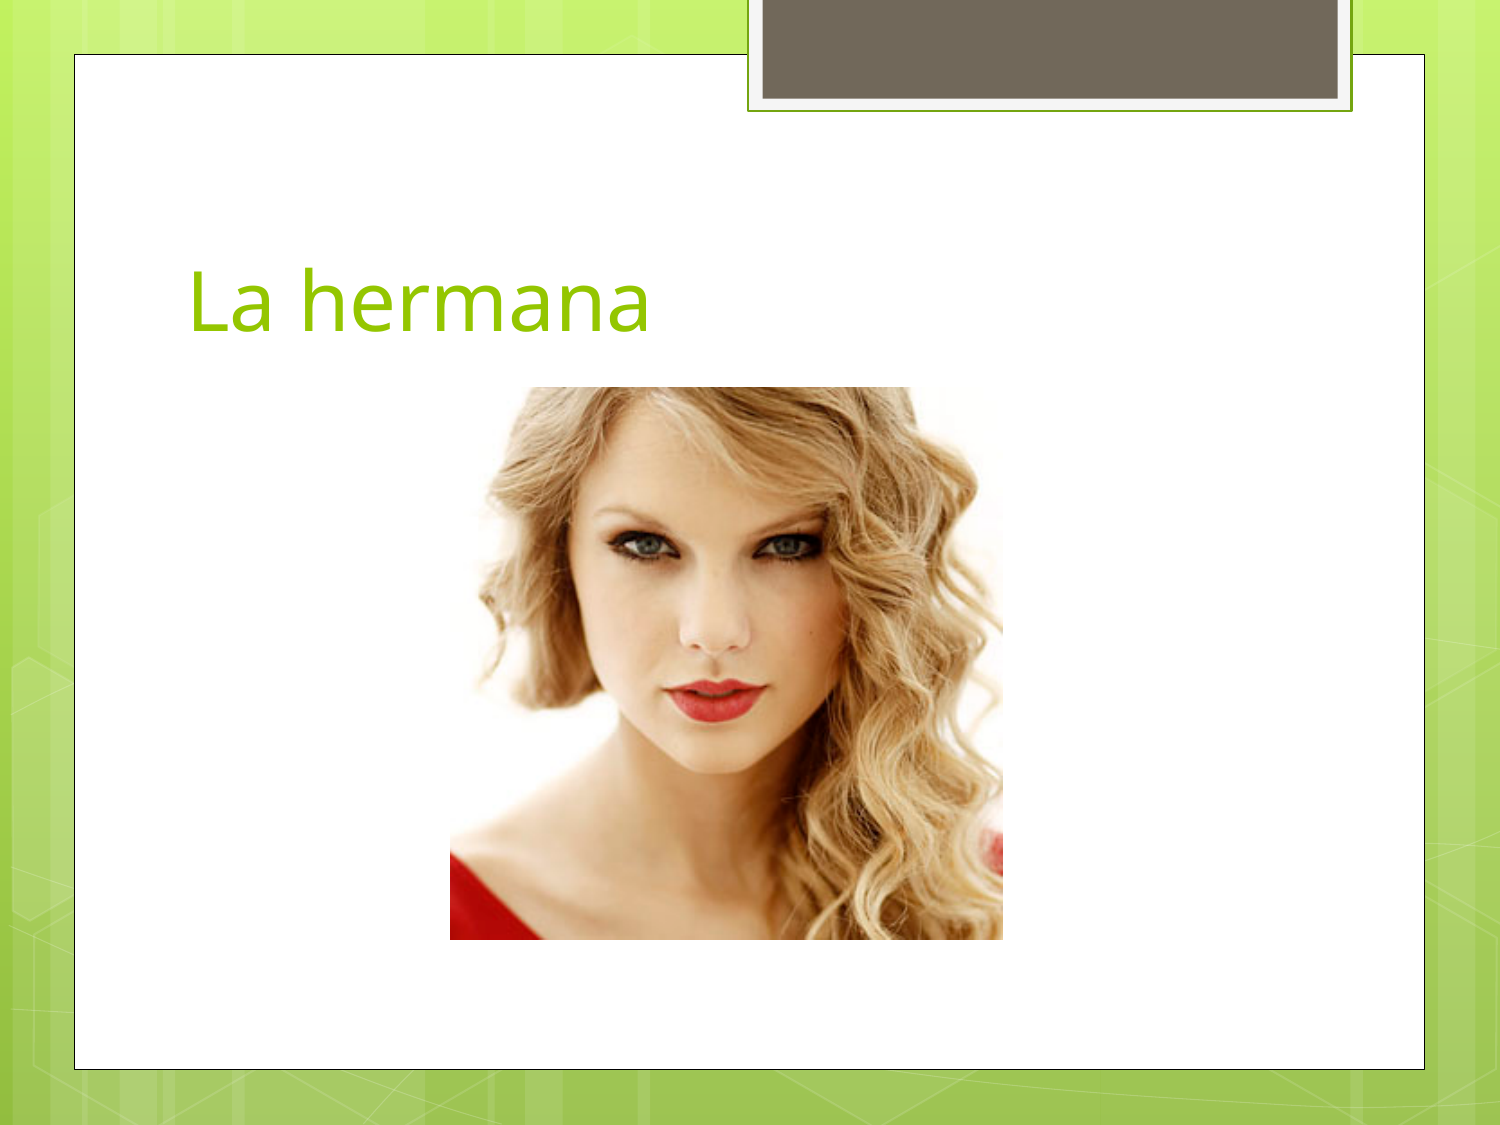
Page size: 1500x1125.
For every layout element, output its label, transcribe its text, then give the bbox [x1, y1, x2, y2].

picture [449, 387, 1003, 941]
title La hermana [171, 168, 1324, 357]
